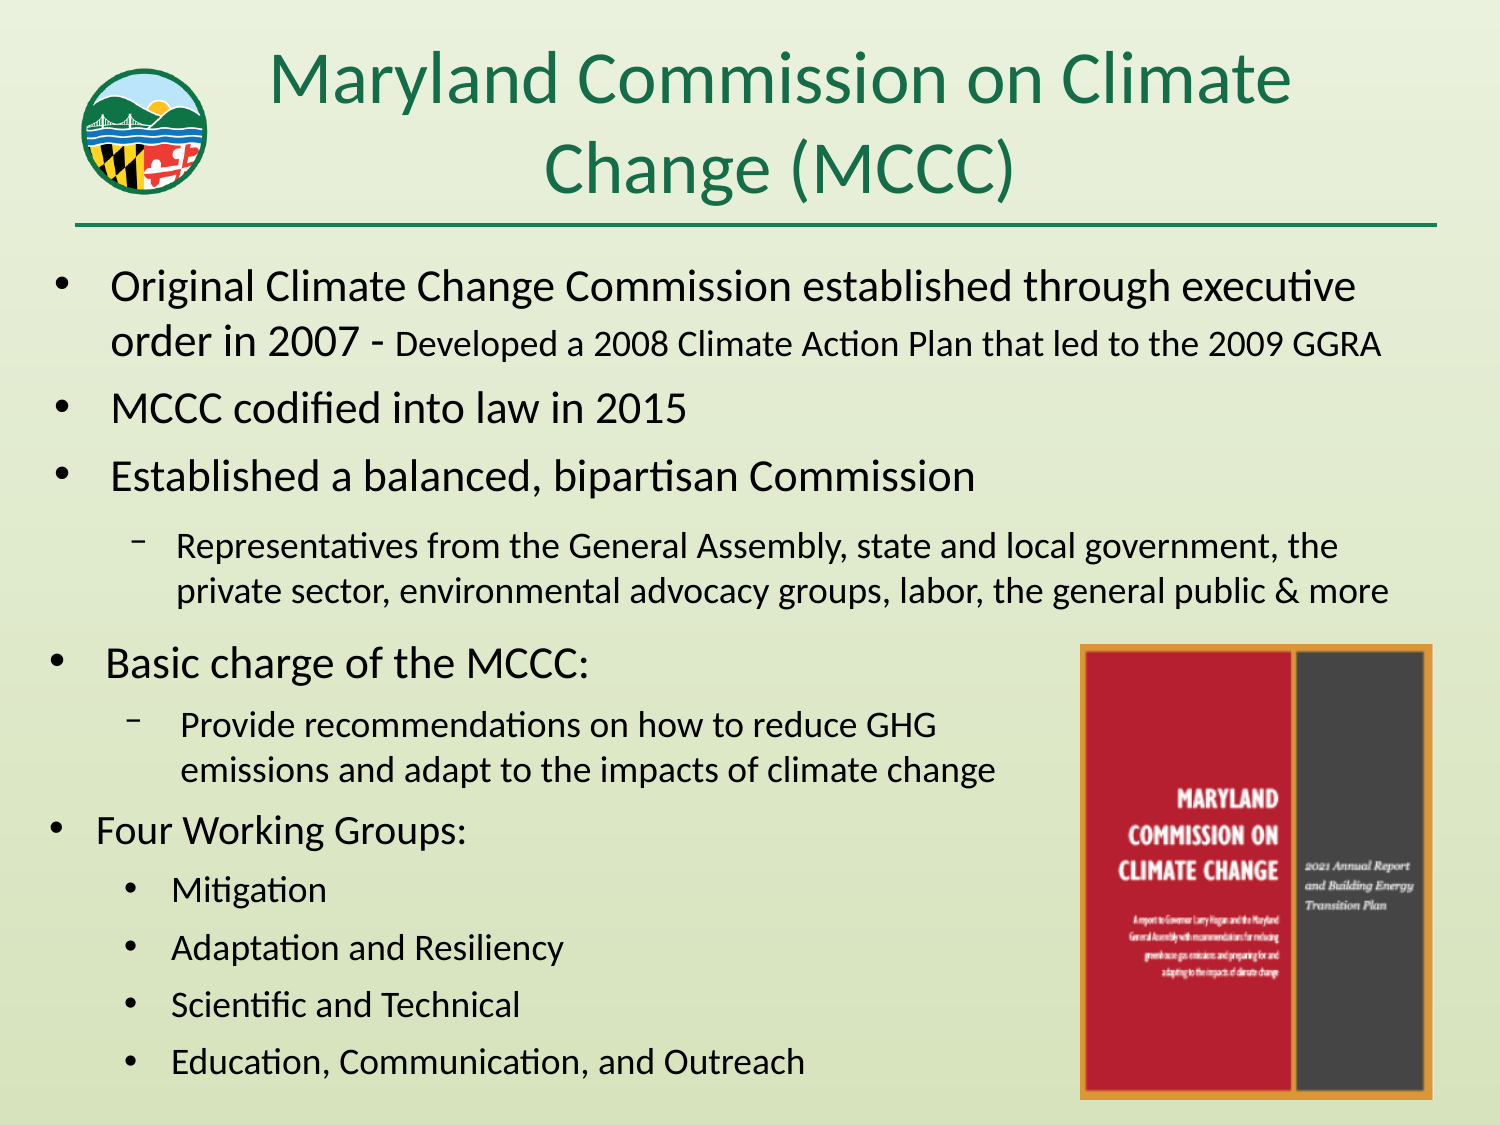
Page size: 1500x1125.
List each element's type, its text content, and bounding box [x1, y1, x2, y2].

picture [1080, 644, 1434, 1101]
list Original Climate Change Commission established through executive order in 2007 - Developed a 2008 Climate Action Plan that led to the 2009 GGRA MCCC codified into law in 2015 Established a balanced, bipartisan Commission Representatives from the General Assembly, state and local government, the private sector, environmental advocacy groups, labor, the general public & more [39, 248, 1463, 663]
title Maryland Commission on Climate Change (MCCC) [187, 24, 1375, 213]
text_box Basic charge of the MCCC: Provide recommendations on how to reduce GHG emissions and adapt to the impacts of climate change Four Working Groups: Mitigation Adaptation and Resiliency Scientific and Technical Education, Communication, and Outreach [34, 624, 1075, 1100]
picture [75, 62, 187, 200]
